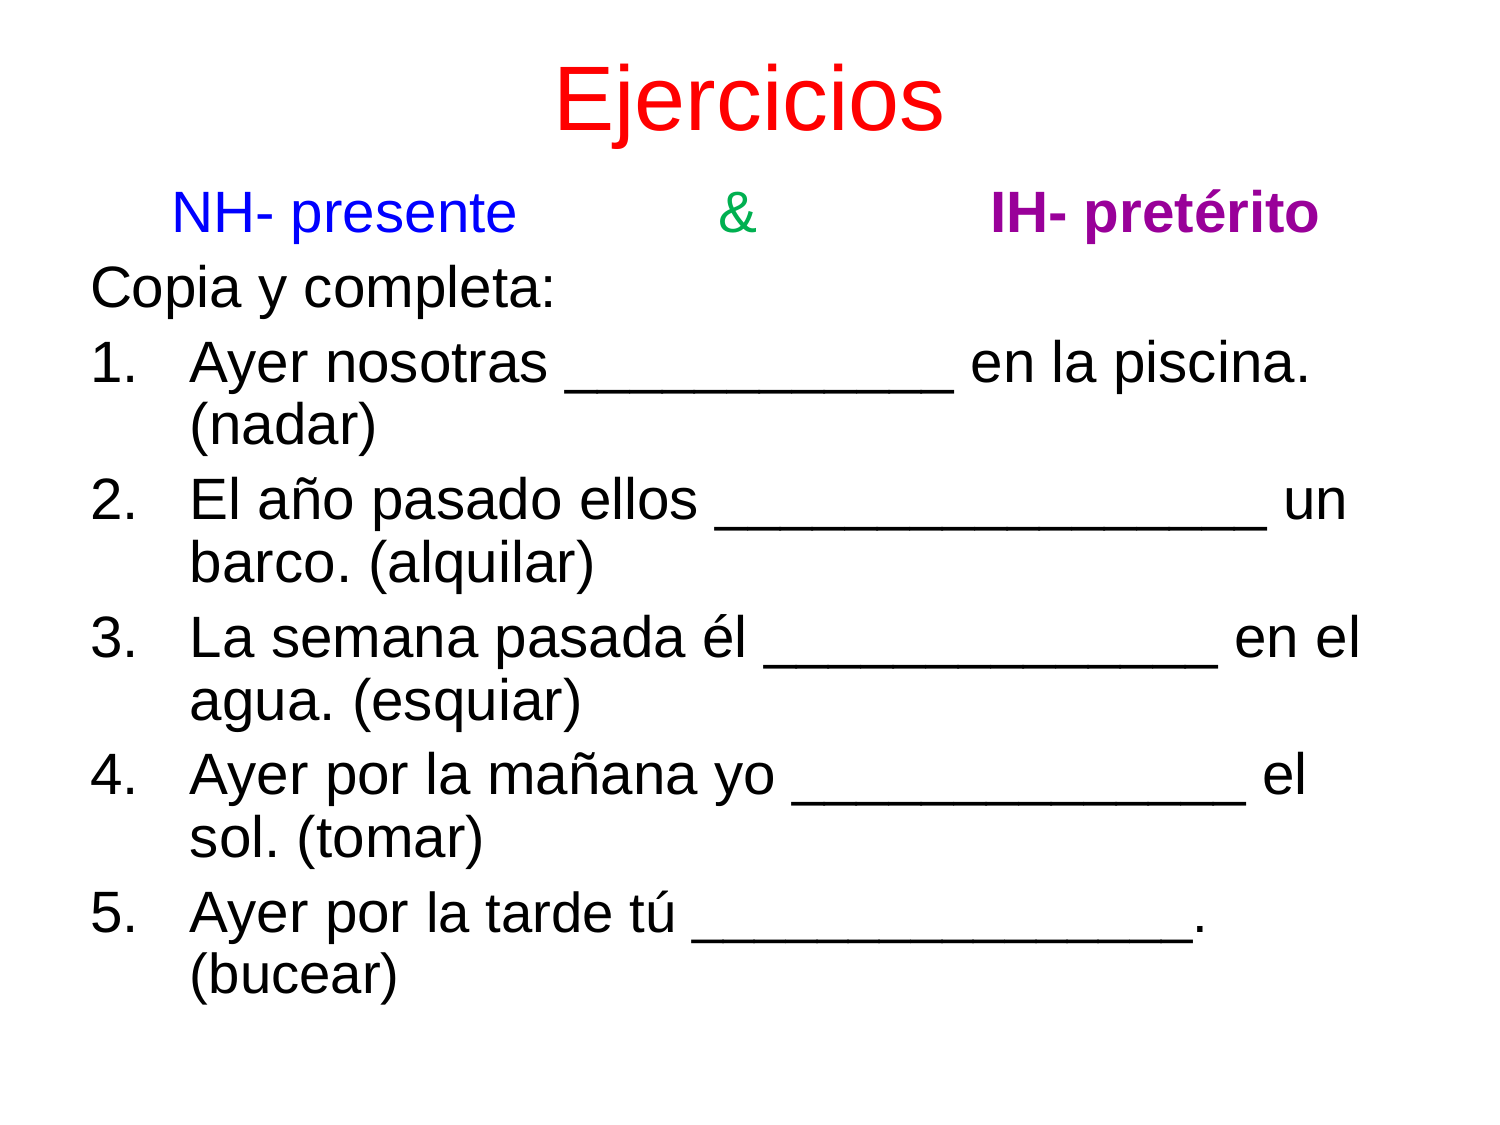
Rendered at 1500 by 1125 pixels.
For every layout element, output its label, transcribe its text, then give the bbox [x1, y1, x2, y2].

list NH- presente & IH- pretérito Copia y completa: Ayer nosotras ____________ en la piscina. (nadar) El año pasado ellos _________________ un barco. (alquilar) La semana pasada él ______________ en el agua. (esquiar) Ayer por la mañana yo ______________ el sol. (tomar) Ayer por la tarde tú ________________. (bucear) [75, 174, 1425, 918]
title Ejercicios [75, 0, 1425, 174]
